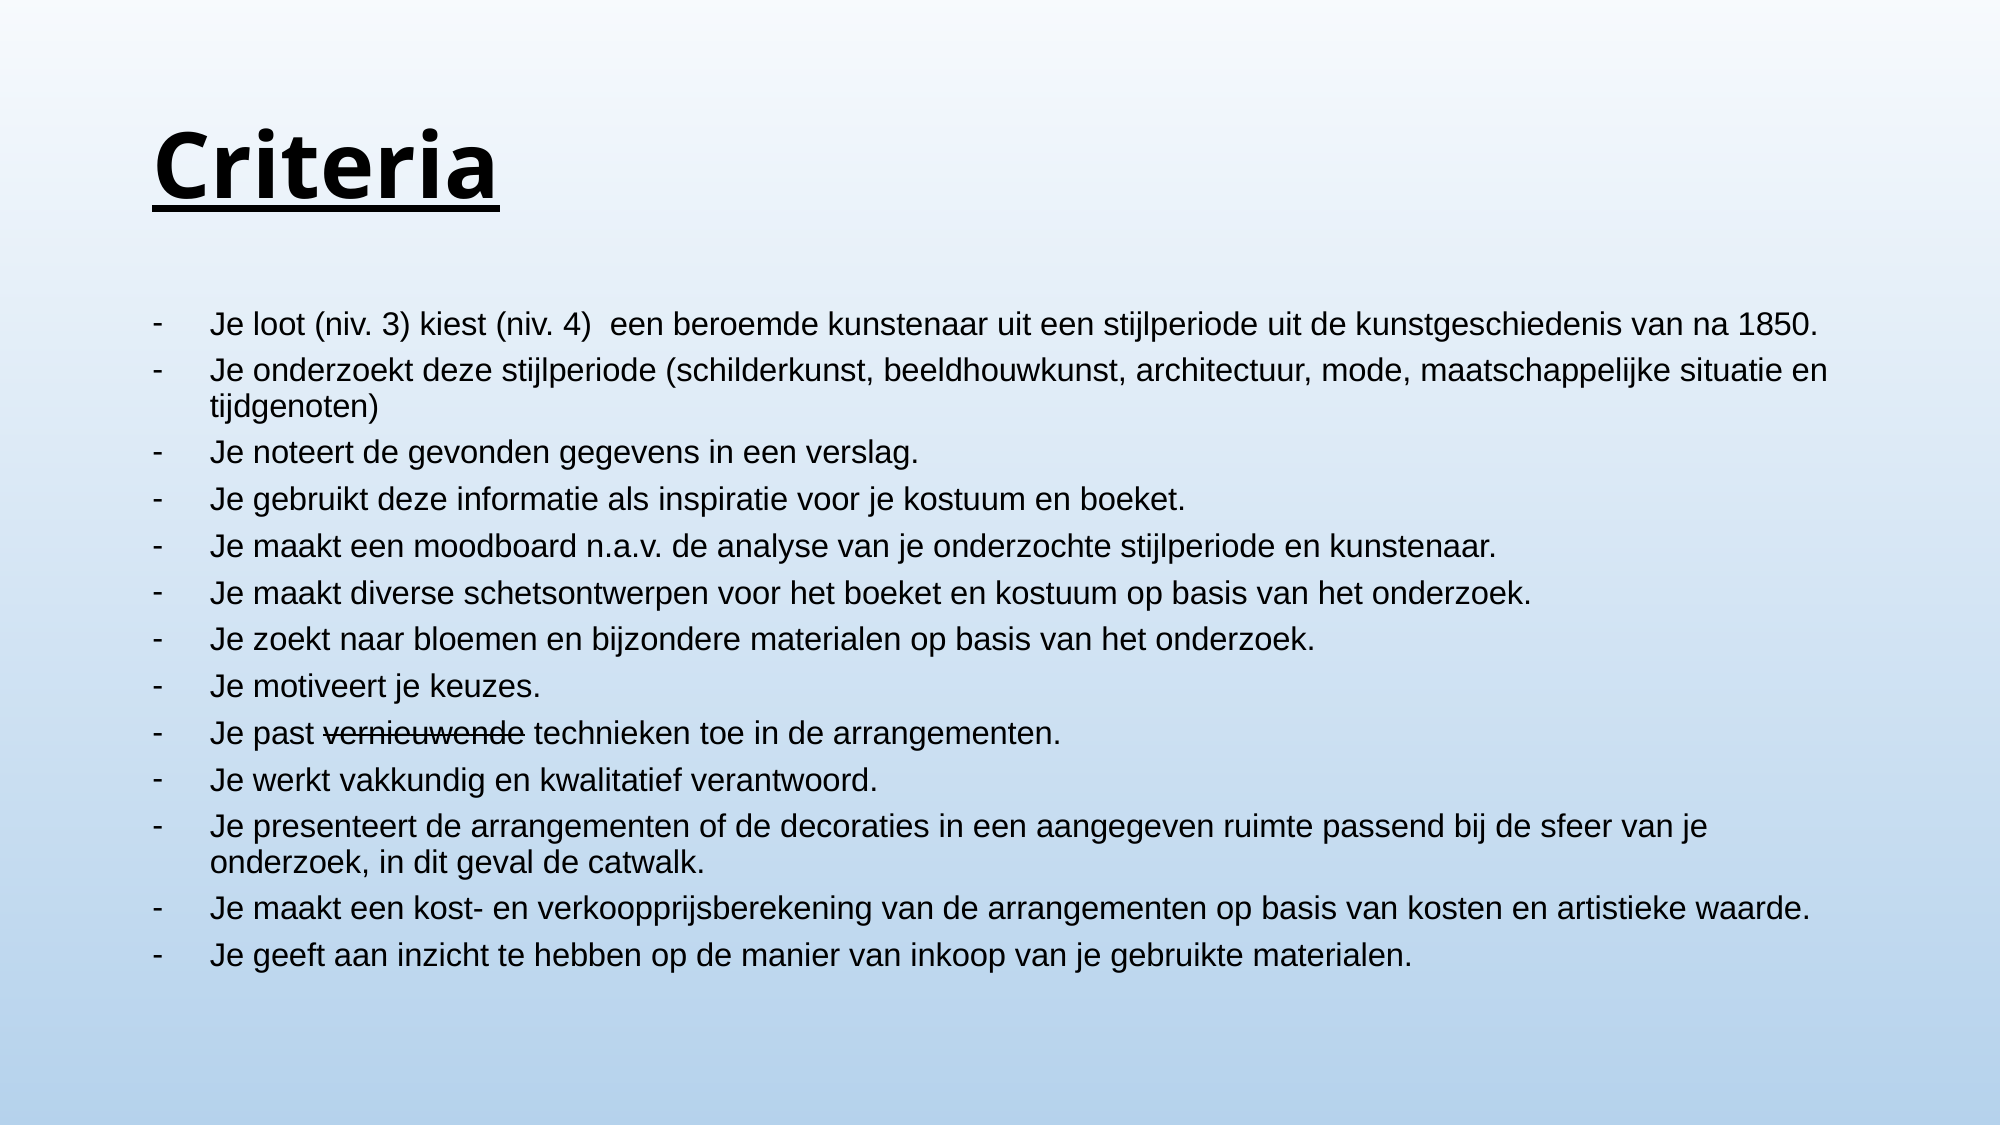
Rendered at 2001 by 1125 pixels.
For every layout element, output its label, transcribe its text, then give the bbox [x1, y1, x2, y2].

list Je loot (niv. 3) kiest (niv. 4) een beroemde kunstenaar uit een stijlperiode uit de kunstgeschiedenis van na 1850. Je onderzoekt deze stijlperiode (schilderkunst, beeldhouwkunst, architectuur, mode, maatschappelijke situatie en tijdgenoten) Je noteert de gevonden gegevens in een verslag. Je gebruikt deze informatie als inspiratie voor je kostuum en boeket. Je maakt een moodboard n.a.v. de analyse van je onderzochte stijlperiode en kunstenaar. Je maakt diverse schetsontwerpen voor het boeket en kostuum op basis van het onderzoek. Je zoekt naar bloemen en bijzondere materialen op basis van het onderzoek. Je motiveert je keuzes. Je past vernieuwende technieken toe in de arrangementen. Je werkt vakkundig en kwalitatief verantwoord. Je presenteert de arrangementen of de decoraties in een aangegeven ruimte passend bij de sfeer van je onderzoek, in dit geval de catwalk. Je maakt een kost- en verkoopprijsberekening van de arrangementen op basis van kosten en artistieke waarde. Je geeft aan inzicht te hebben op de manier van inkoop van je gebruikte materialen. [137, 299, 1863, 1014]
title Criteria [137, 59, 1863, 278]
